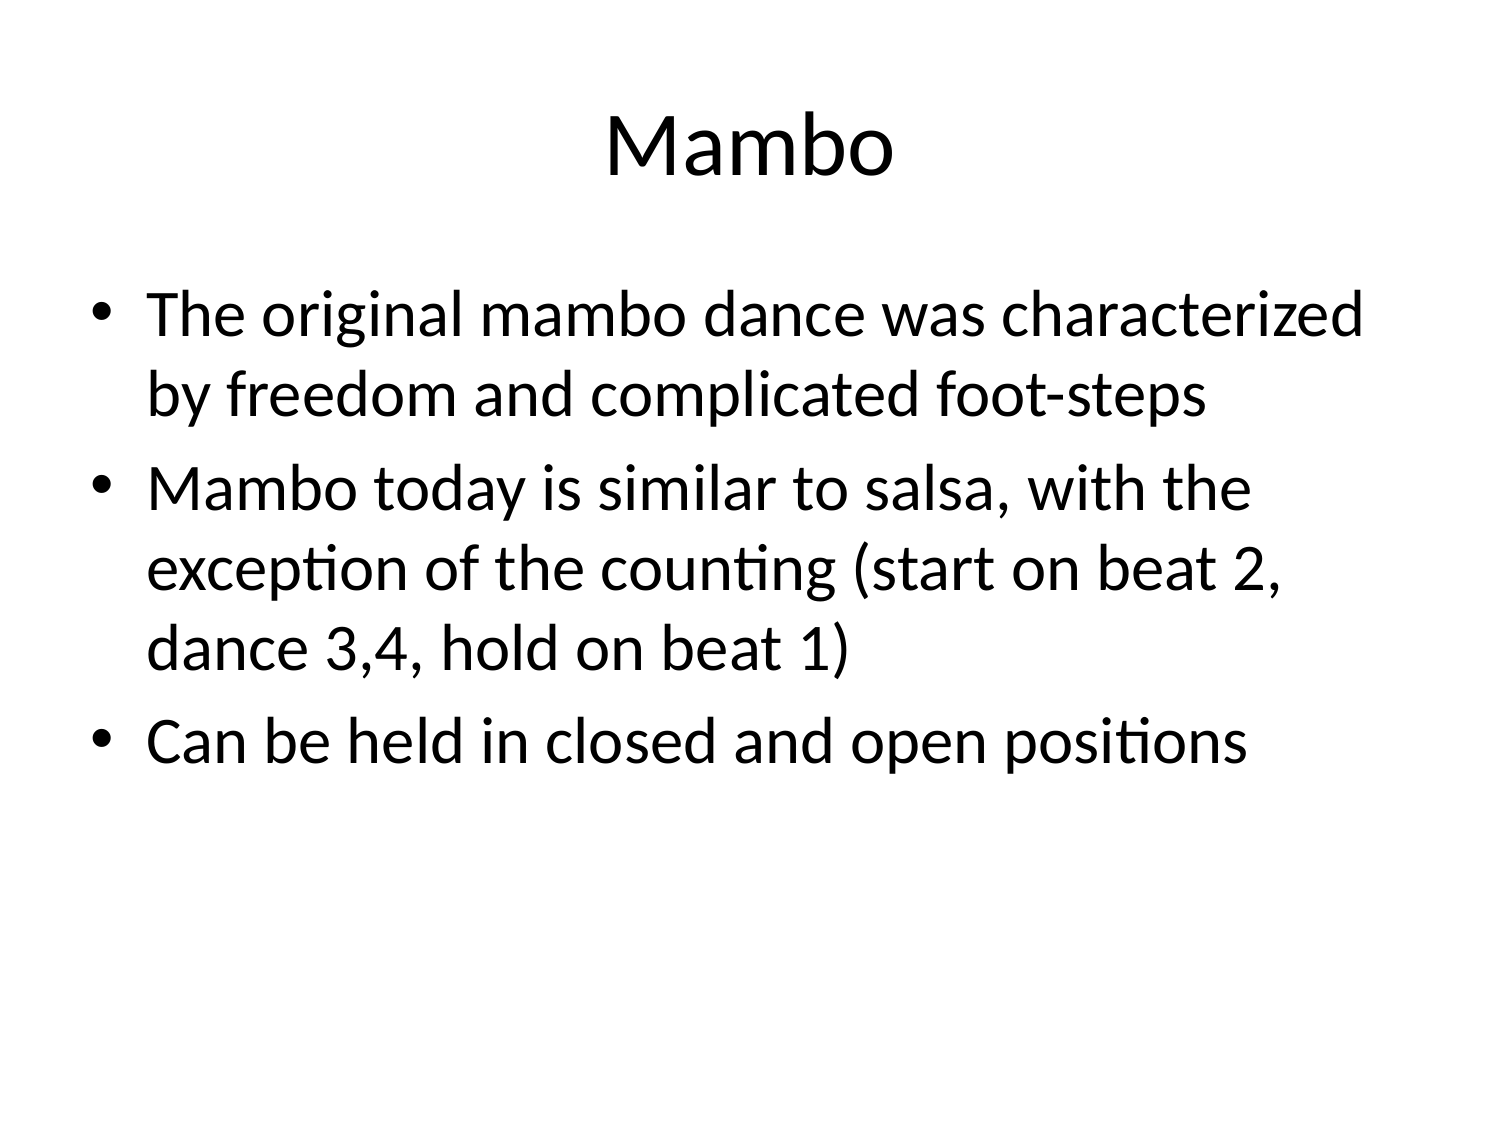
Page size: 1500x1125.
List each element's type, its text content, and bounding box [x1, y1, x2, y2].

title Mambo [75, 45, 1425, 233]
list The original mambo dance was characterized by freedom and complicated foot-steps Mambo today is similar to salsa, with the exception of the counting (start on beat 2, dance 3,4, hold on beat 1) Can be held in closed and open positions [75, 262, 1425, 1005]
